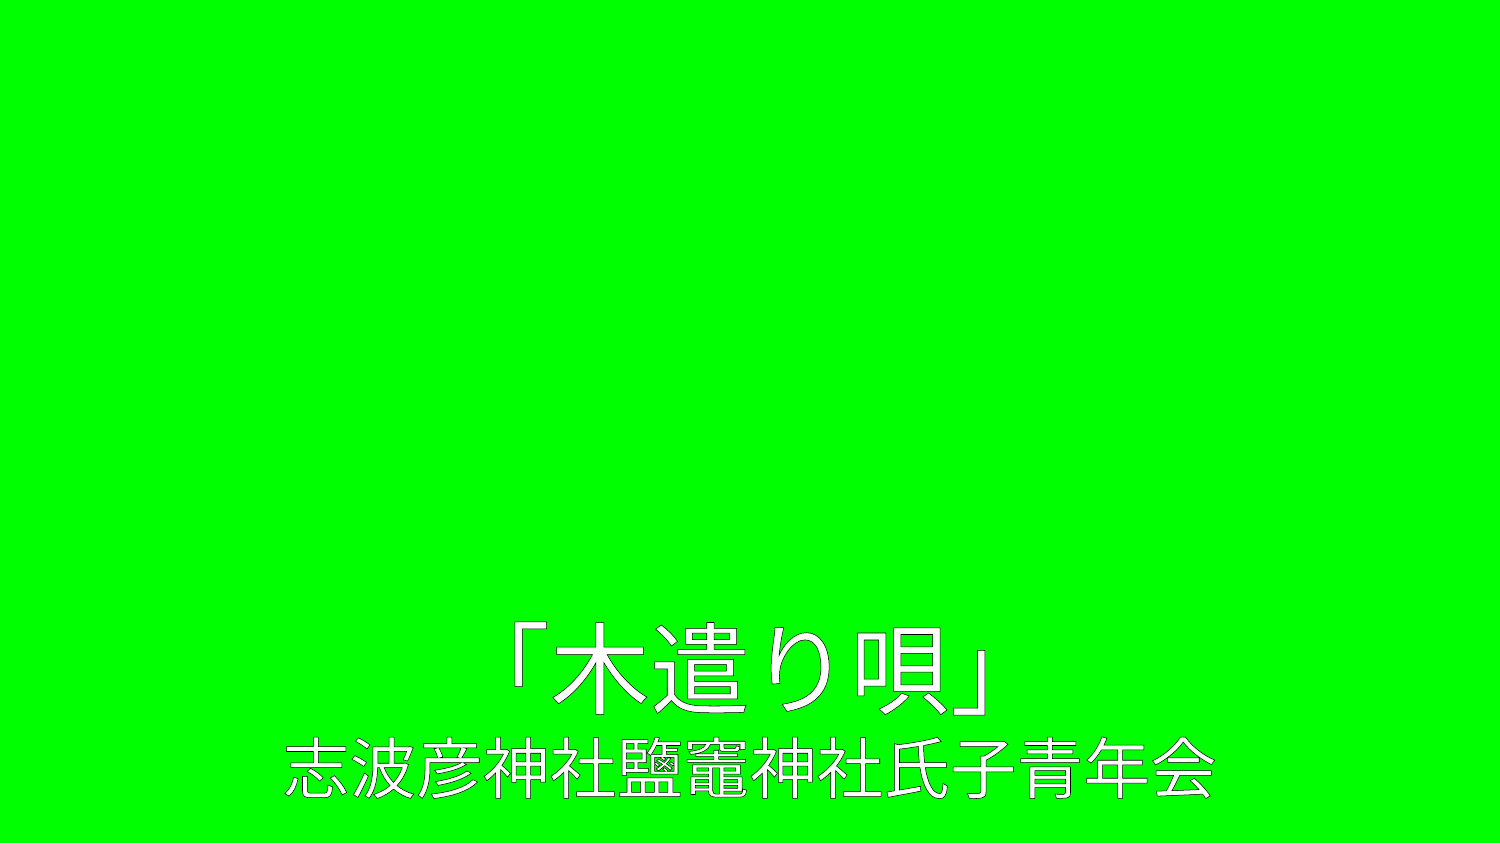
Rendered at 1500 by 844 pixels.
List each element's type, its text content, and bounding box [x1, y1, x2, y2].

text_box 「木遣り唄」 志波彦神社鹽竈神社氏子青年会 [267, 599, 1233, 814]
